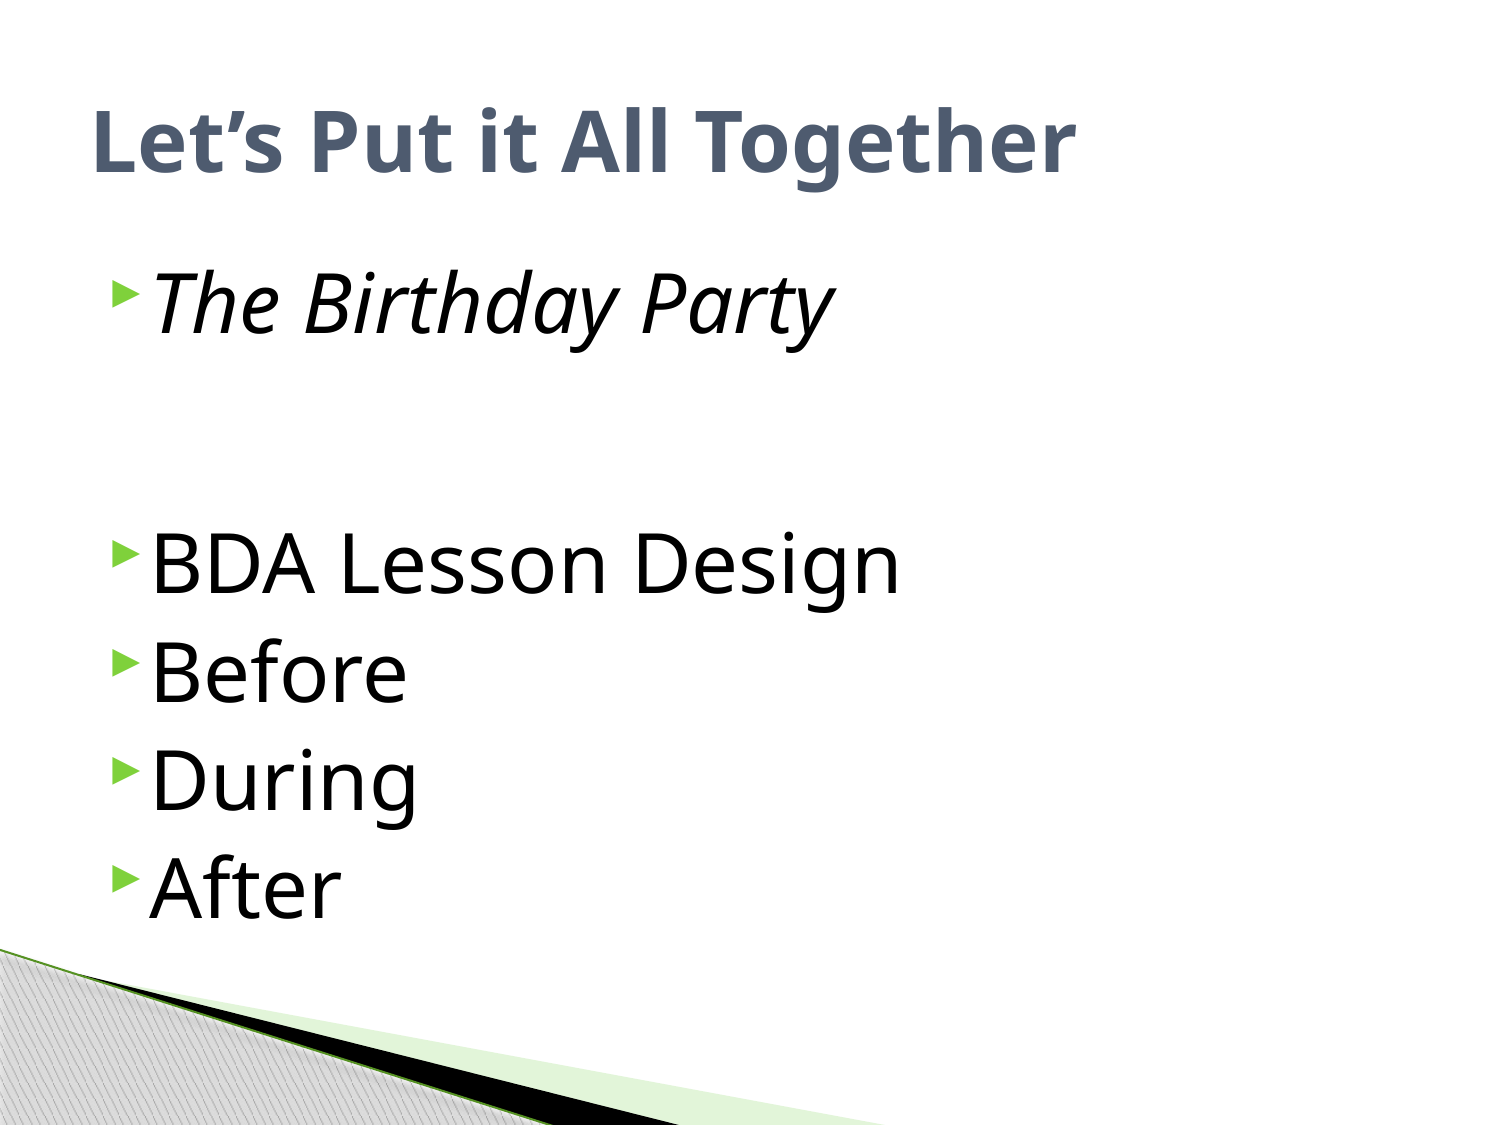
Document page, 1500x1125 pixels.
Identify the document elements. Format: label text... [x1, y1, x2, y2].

list The Birthday Party BDA Lesson Design Before During After [75, 243, 1425, 986]
title Let’s Put it All Together [75, 45, 1425, 233]
